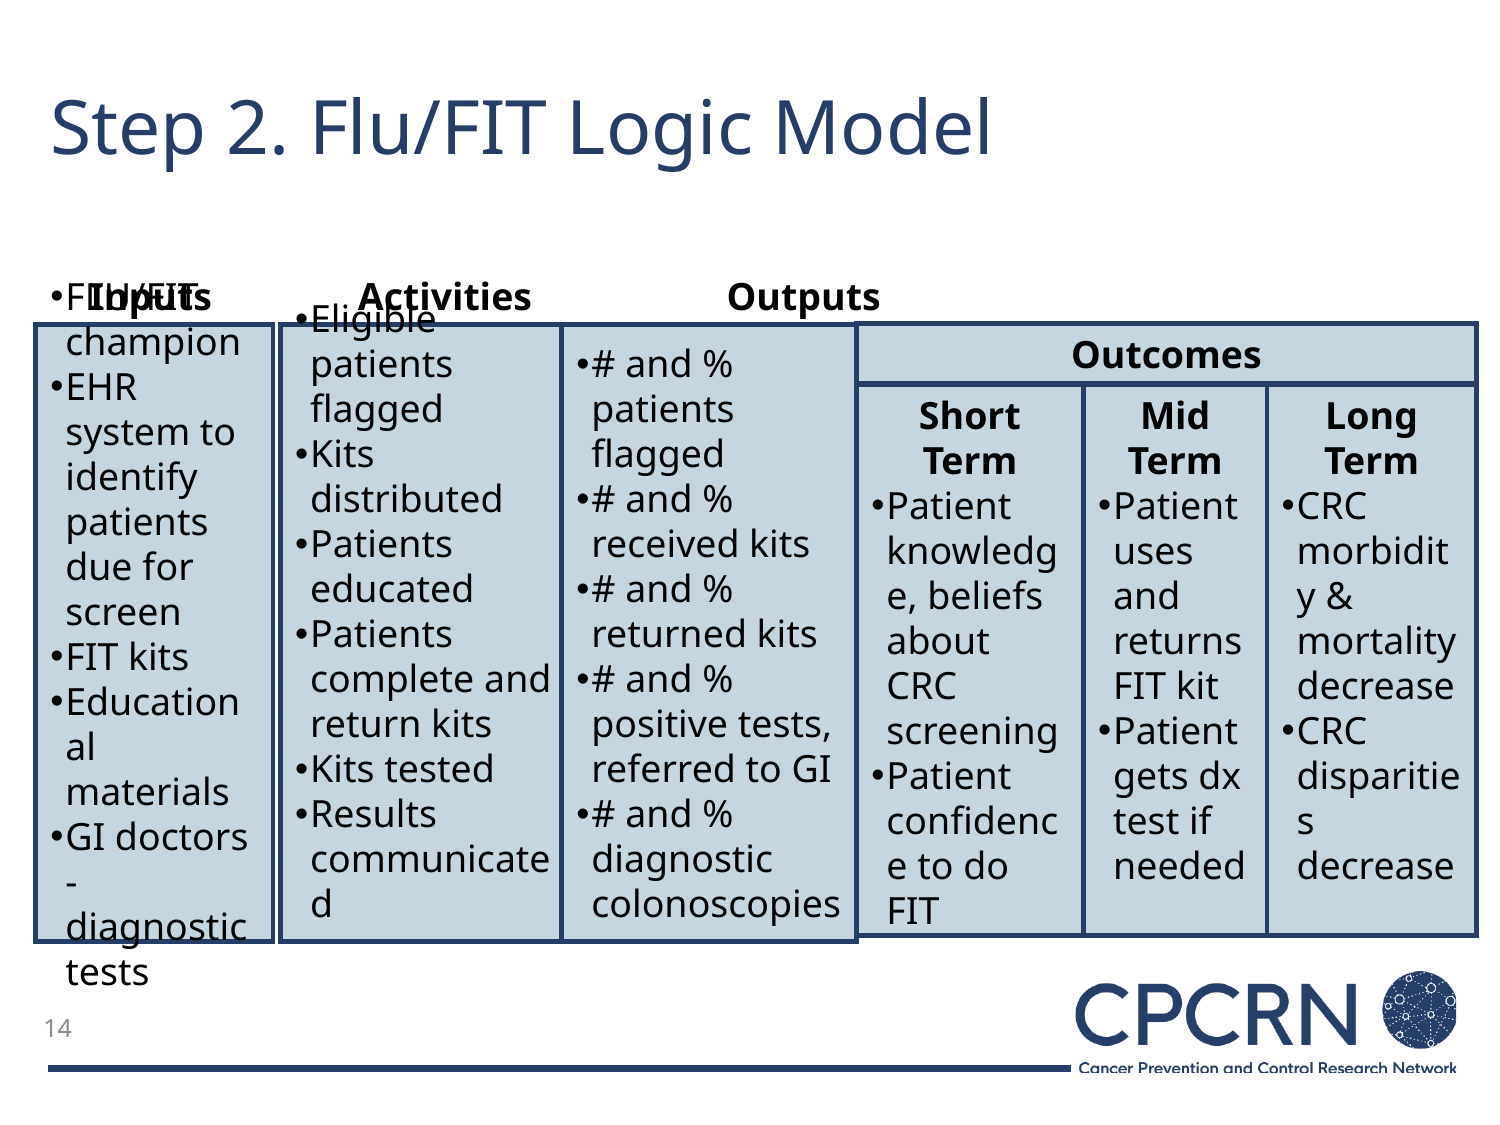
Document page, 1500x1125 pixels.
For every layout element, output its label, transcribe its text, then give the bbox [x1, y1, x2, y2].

text_box Inputs Activities Outputs [74, 265, 1089, 323]
slide_number 14 [28, 999, 379, 1060]
title Step 2. Flu/FIT Logic Model [35, 77, 1408, 184]
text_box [35, 323, 1477, 942]
